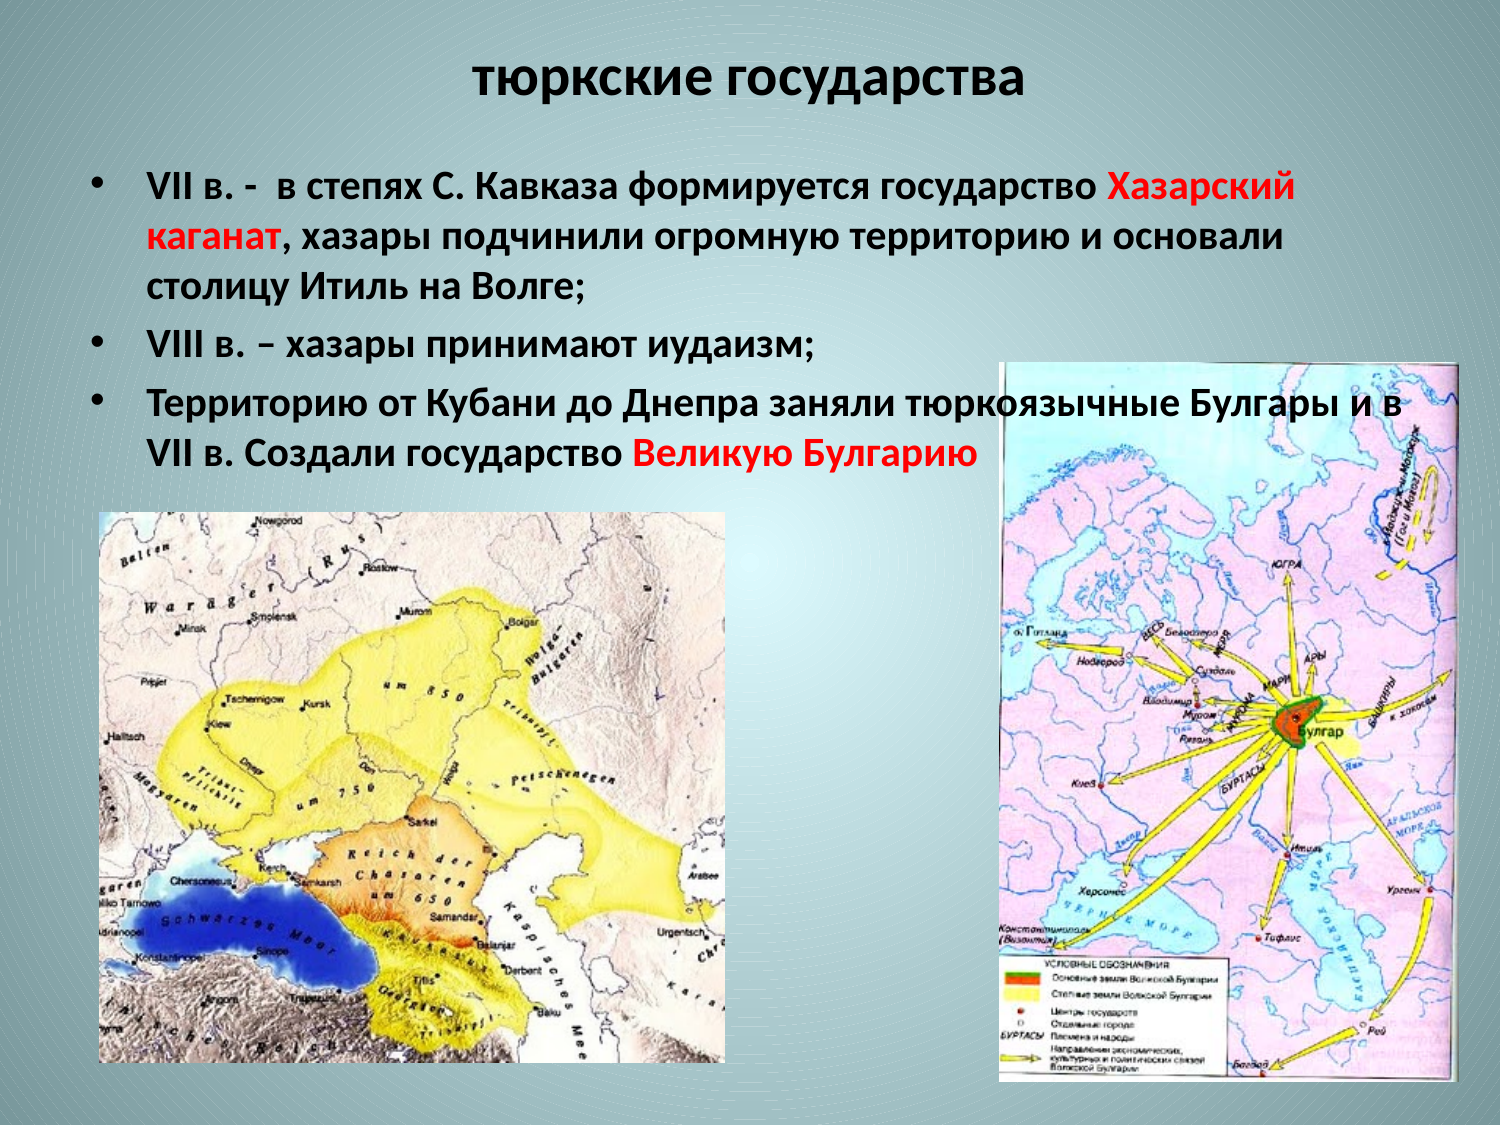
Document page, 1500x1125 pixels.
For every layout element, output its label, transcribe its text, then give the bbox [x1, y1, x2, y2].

picture [999, 362, 1459, 1082]
title тюркские государства [75, 45, 1425, 100]
list VII в. - в степях С. Кавказа формируется государство Хазарский каганат, хазары подчинили огромную территорию и основали столицу Итиль на Волге; VIII в. – хазары принимают иудаизм; Территорию от Кубани до Днепра заняли тюркоязычные Булгары и в VII в. Создали государство Великую Булгарию [75, 149, 1425, 1005]
picture [99, 512, 726, 1063]
